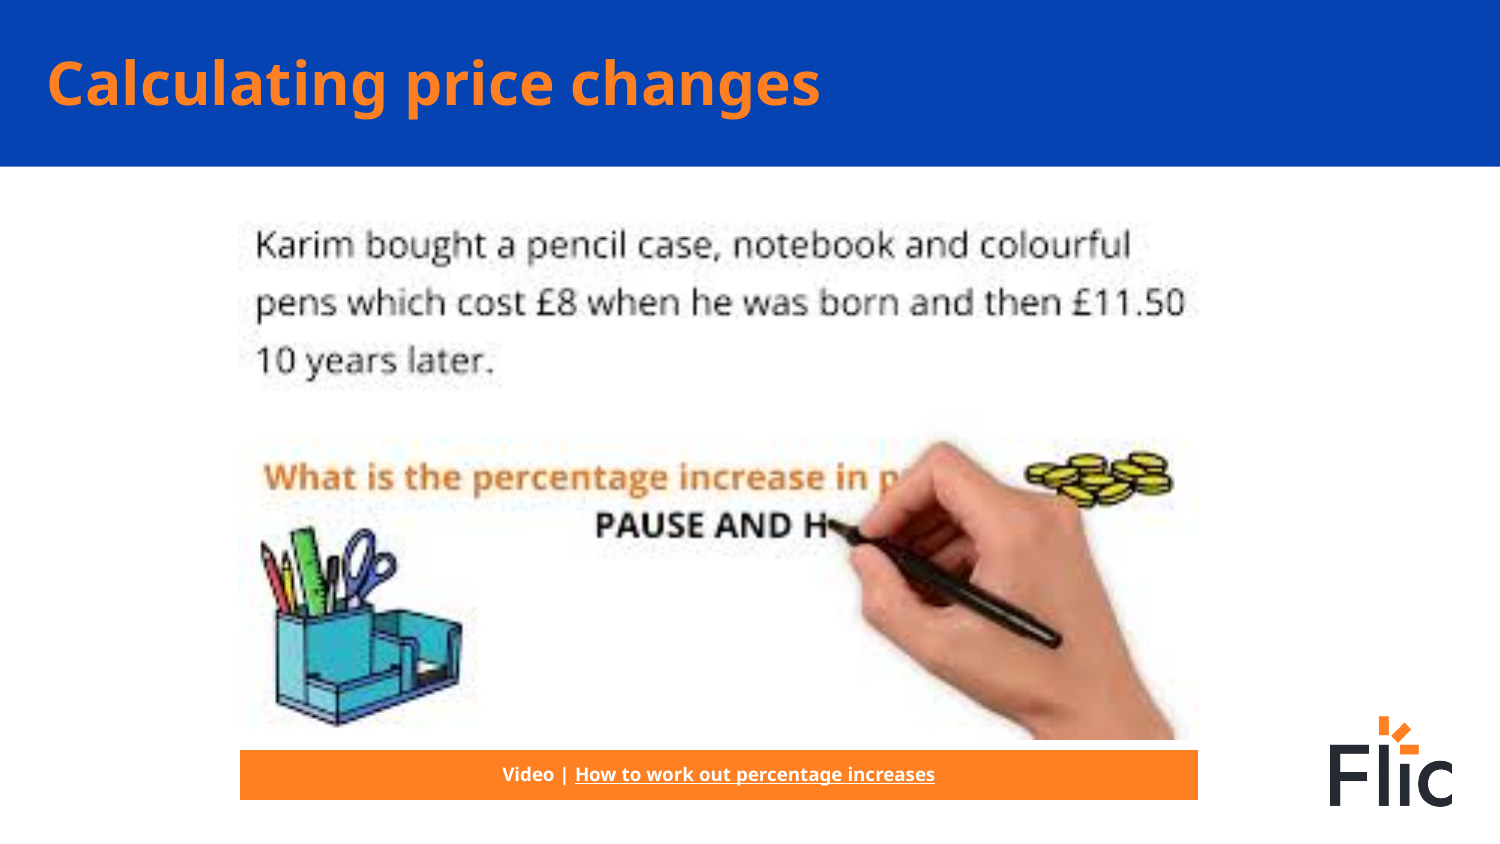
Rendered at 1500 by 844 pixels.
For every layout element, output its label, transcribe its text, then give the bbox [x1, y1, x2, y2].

picture [1330, 716, 1452, 807]
text_box Video | How to work out percentage increases [238, 749, 1199, 801]
picture [238, 199, 1199, 740]
text_box Calculating price changes [31, 30, 1292, 133]
